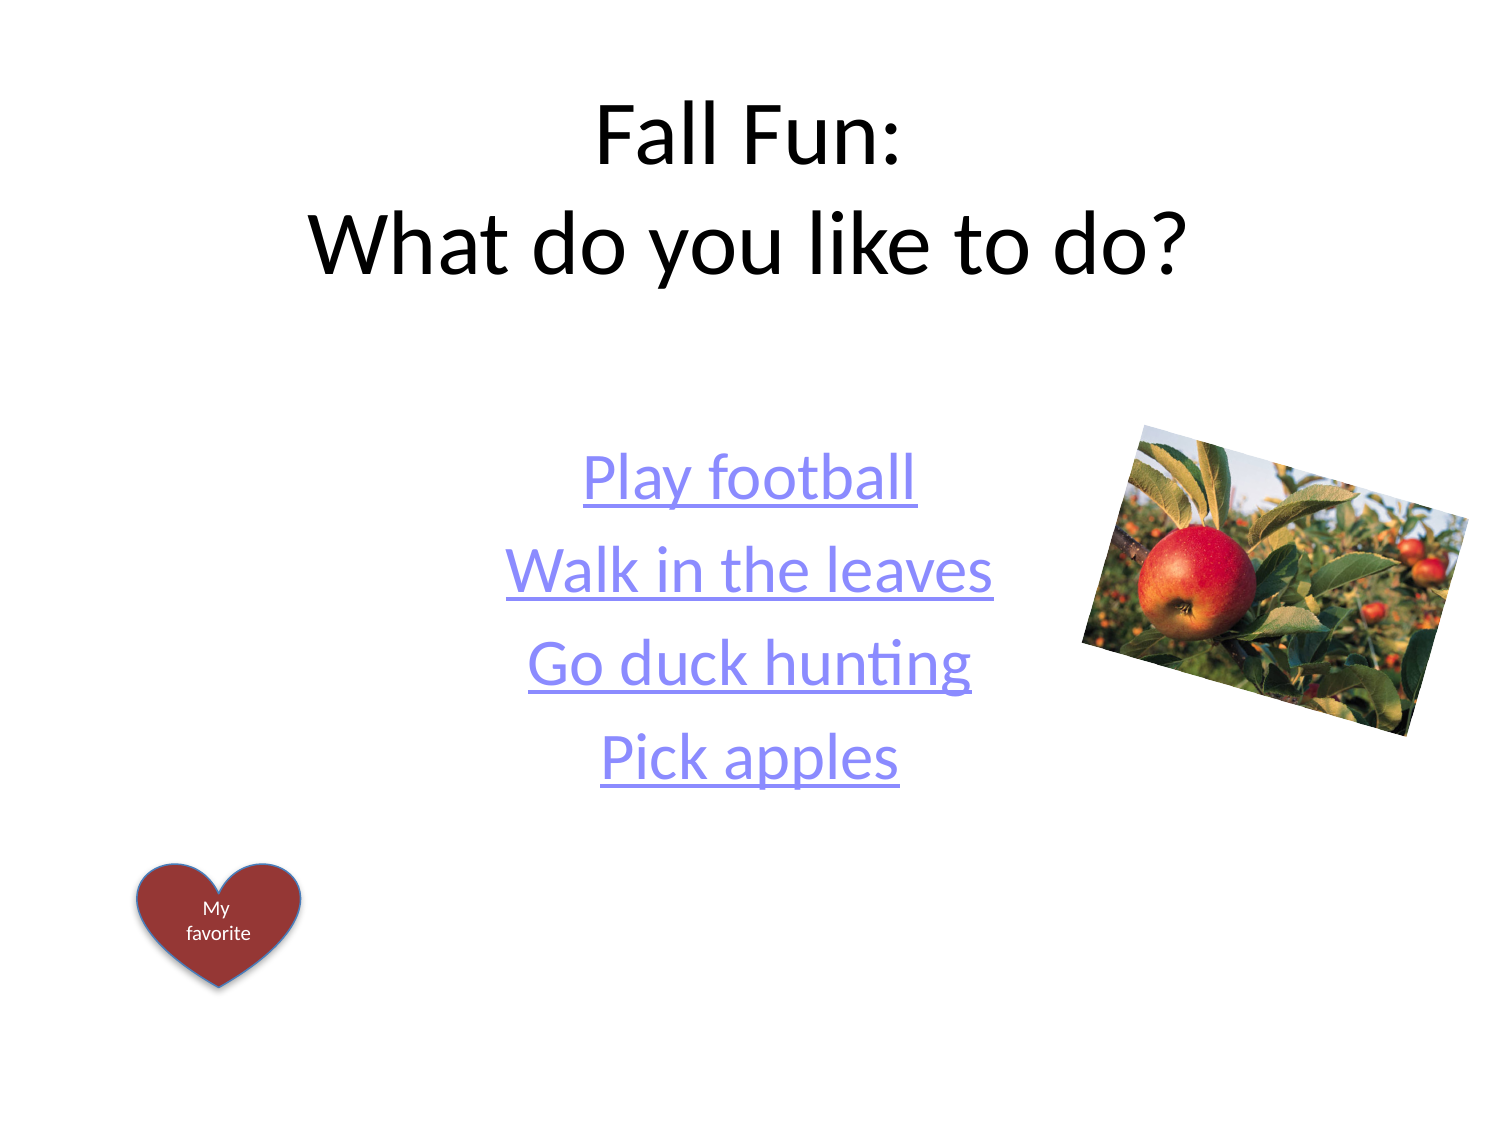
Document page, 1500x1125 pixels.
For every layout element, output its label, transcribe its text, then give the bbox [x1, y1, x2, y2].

picture [1082, 425, 1468, 736]
title Fall Fun: What do you like to do? [112, 62, 1388, 304]
subtitle Play football Walk in the leaves Go duck hunting Pick apples [225, 425, 1275, 925]
text_box My favorite [136, 863, 302, 989]
